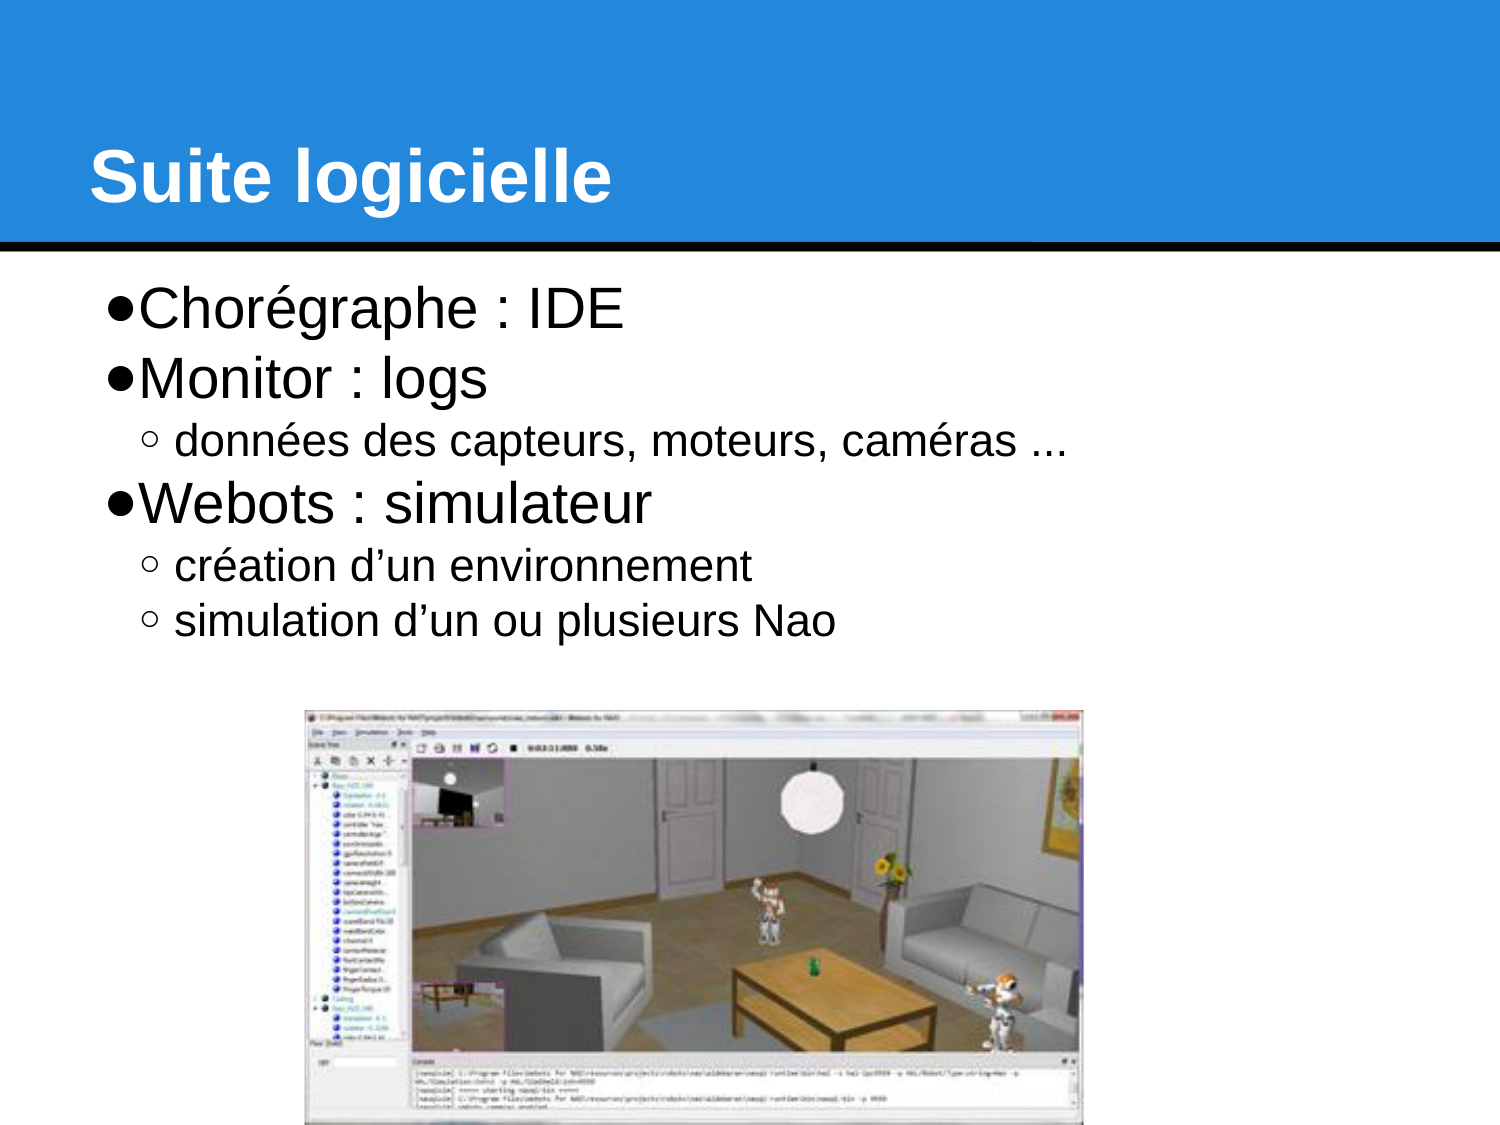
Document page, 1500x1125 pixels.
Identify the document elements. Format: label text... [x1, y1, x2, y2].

text_box [304, 710, 1084, 1125]
text_box Suite logicielle [75, 45, 1425, 233]
text_box Chorégraphe : IDE Monitor : logs données des capteurs, moteurs, caméras ... Webots : simulateur création d’un environnement simulation d’un ou plusieurs Nao [88, 255, 1439, 1071]
